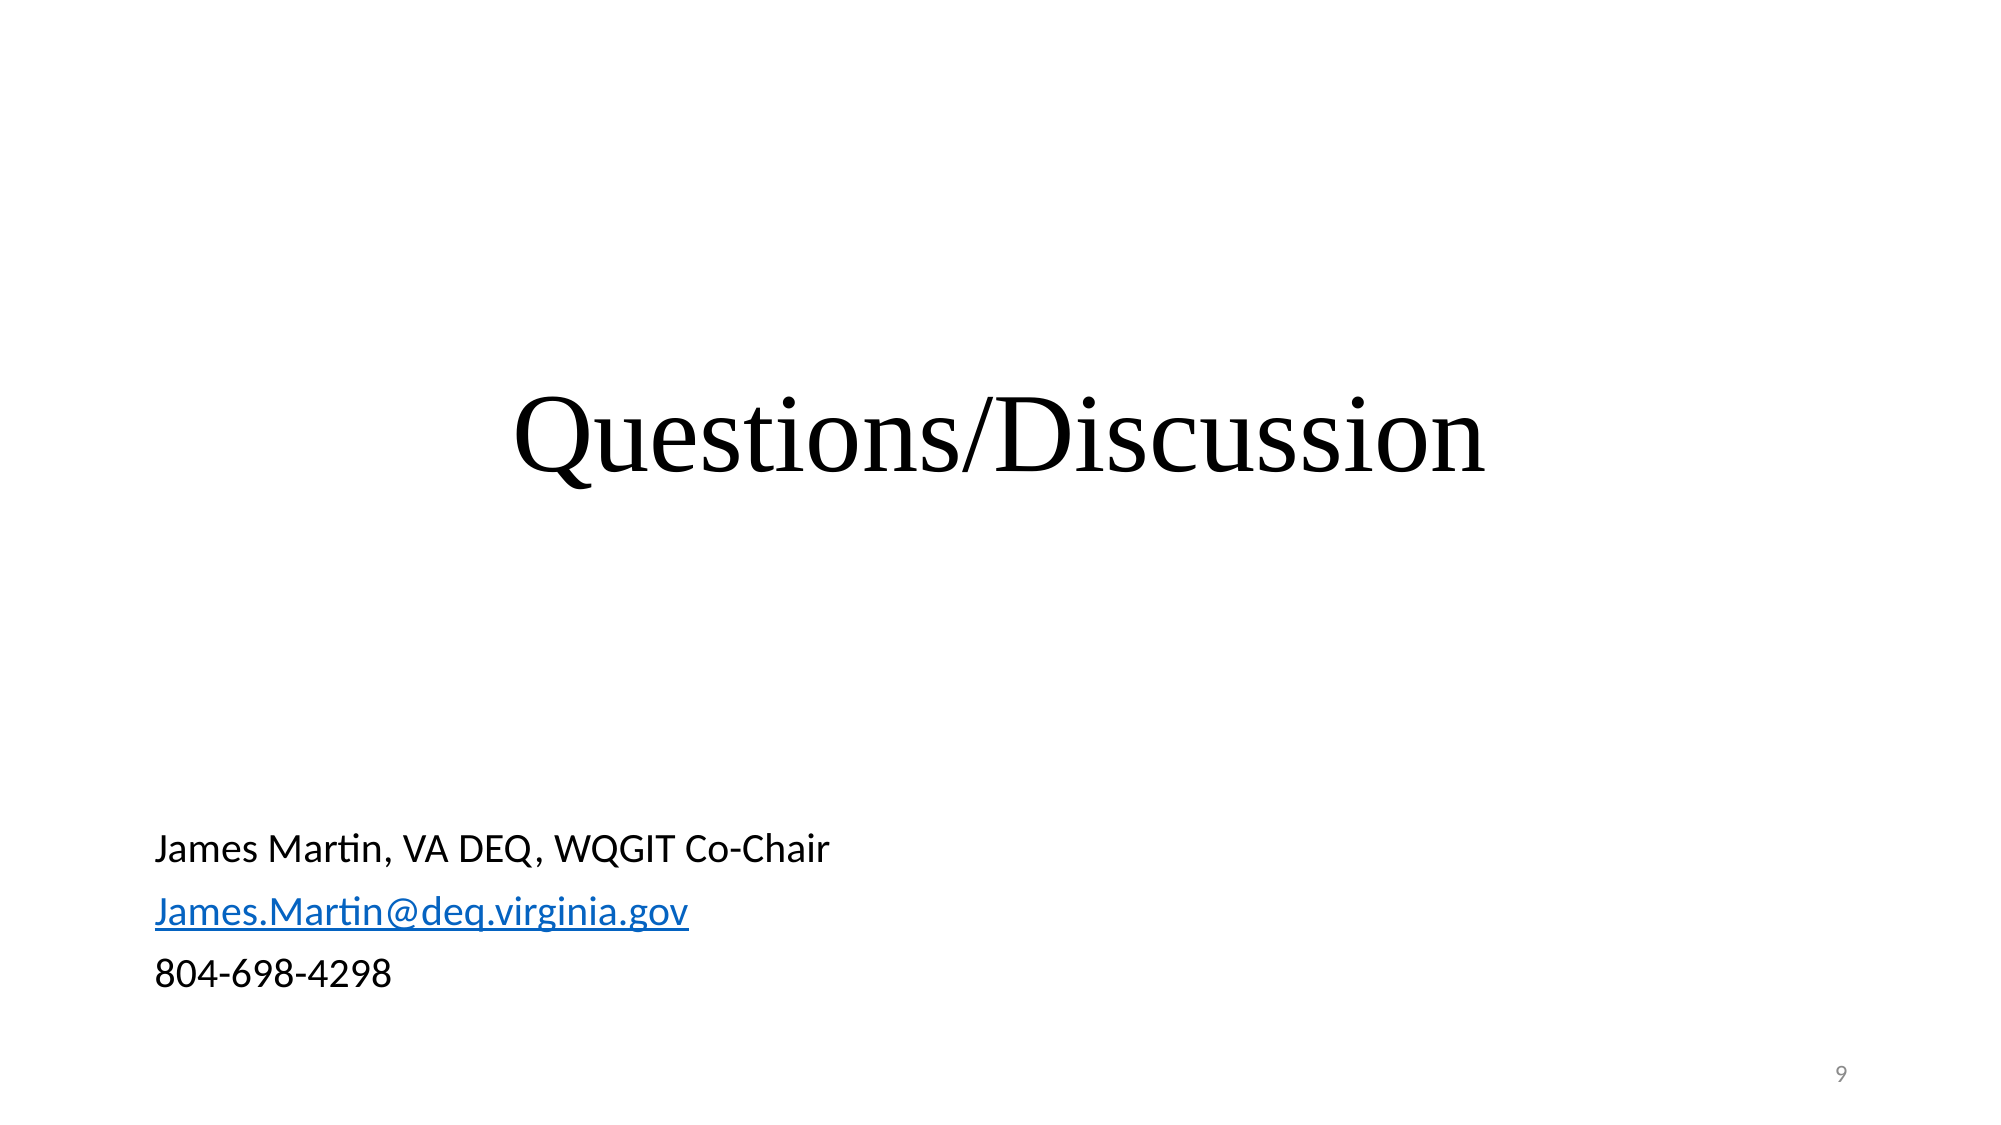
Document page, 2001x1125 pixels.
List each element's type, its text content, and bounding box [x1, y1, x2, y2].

slide_number 9 [1412, 1042, 1863, 1103]
subtitle James Martin, VA DEQ, WQGIT Co-Chair James.Martin@deq.virginia.gov 804-698-4298 [139, 813, 1077, 1043]
title Questions/Discussion [249, 184, 1750, 504]
